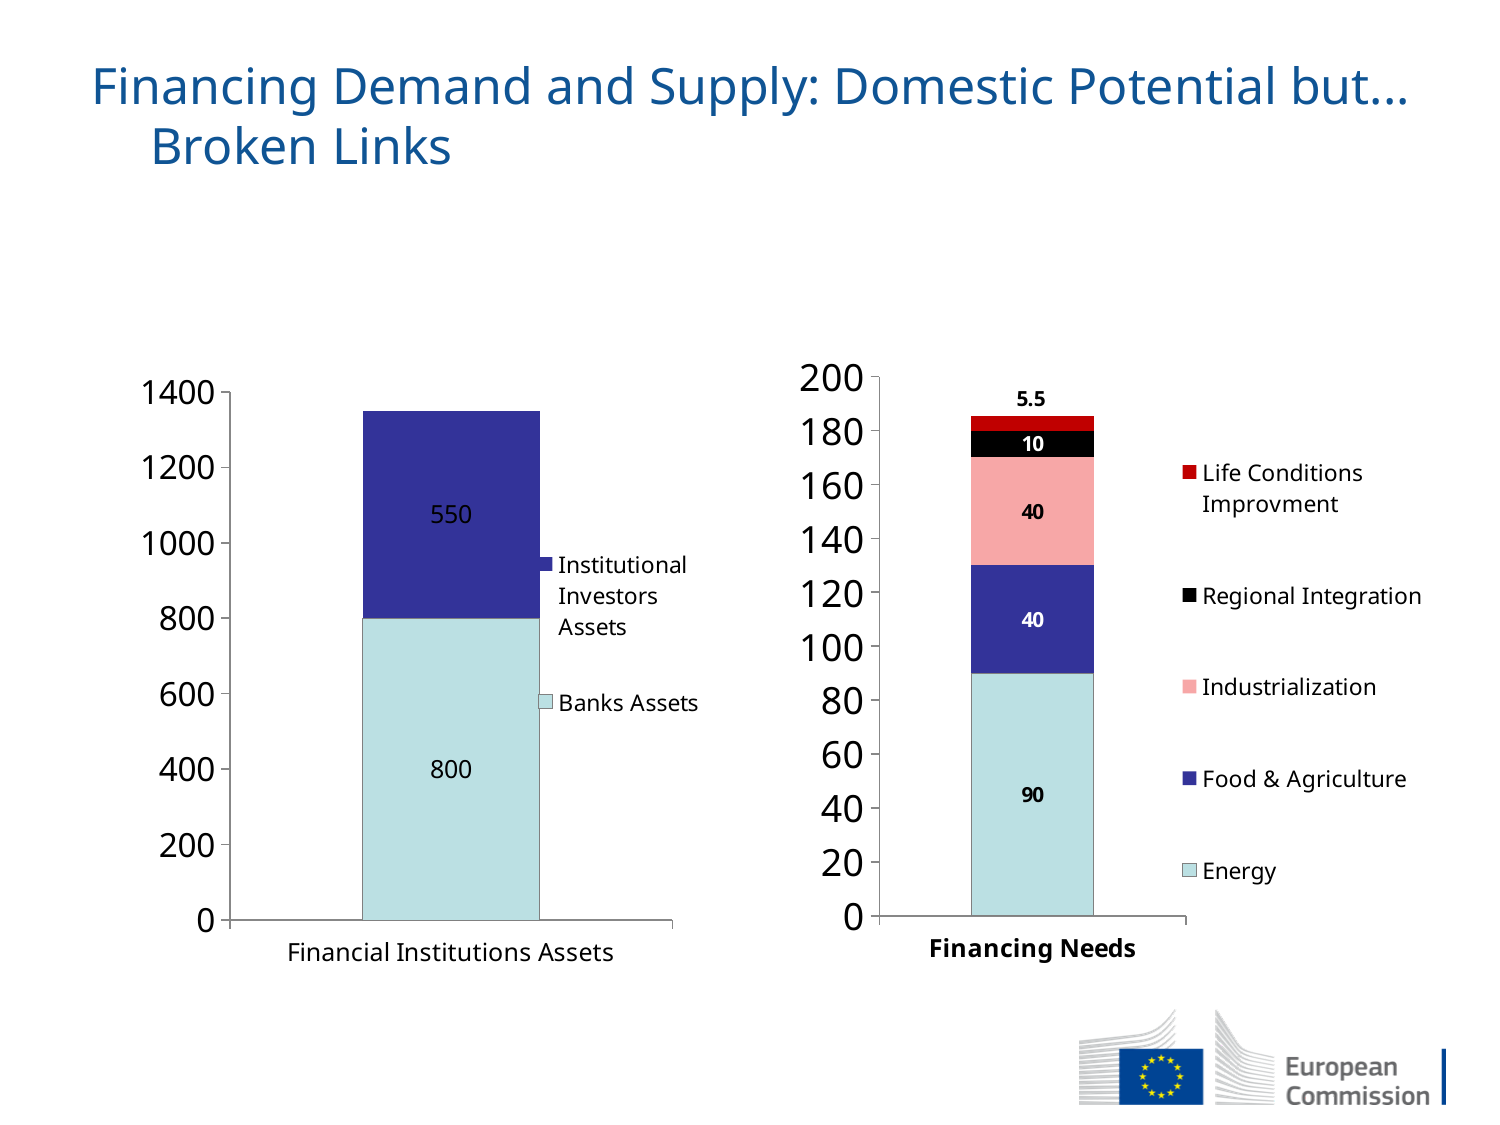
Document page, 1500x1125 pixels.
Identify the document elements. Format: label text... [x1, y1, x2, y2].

chart [100, 333, 714, 996]
picture [1078, 1008, 1447, 1106]
title Financing Demand and Supply: Domestic Potential but... Broken Links [76, 77, 1427, 233]
chart [785, 337, 1468, 978]
